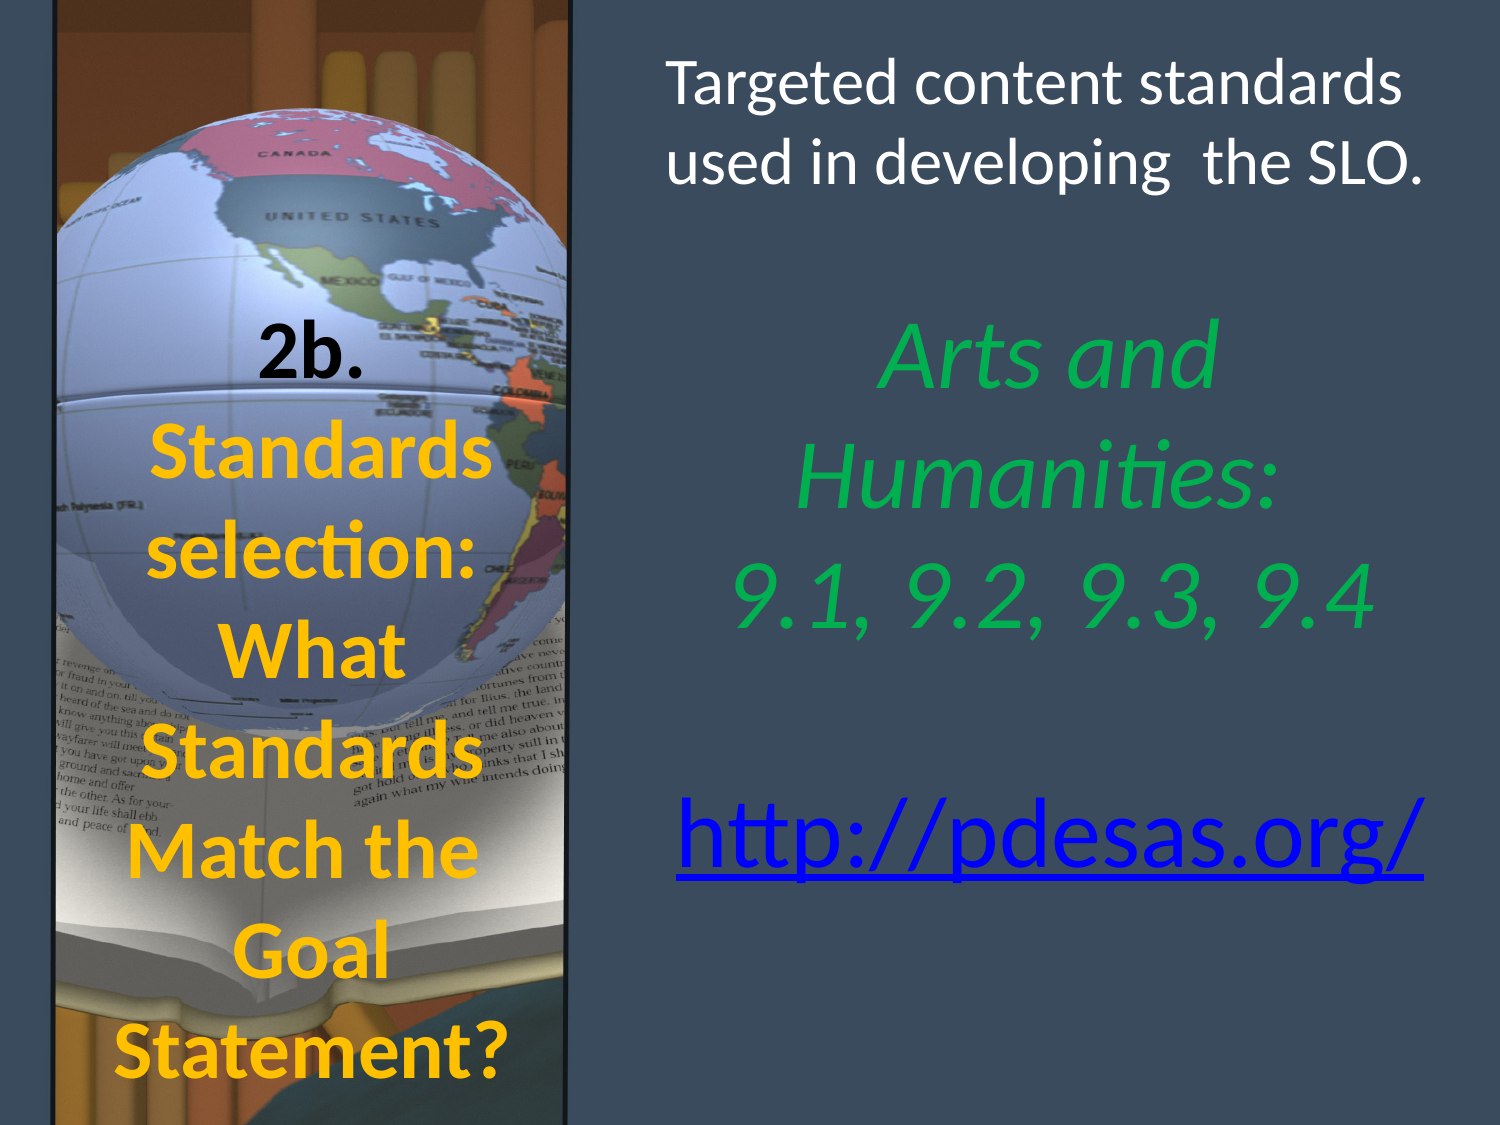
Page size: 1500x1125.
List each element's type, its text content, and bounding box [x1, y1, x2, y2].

picture [0, 0, 1500, 1125]
text_box Targeted content standards used in developing the SLO. Arts and Humanities: 9.1, 9.2, 9.3, 9.4 http://pdesas.org/ [575, 30, 1450, 1048]
text_box 2b. Standards selection: What Standards Match the Goal Statement? [24, 287, 600, 1103]
